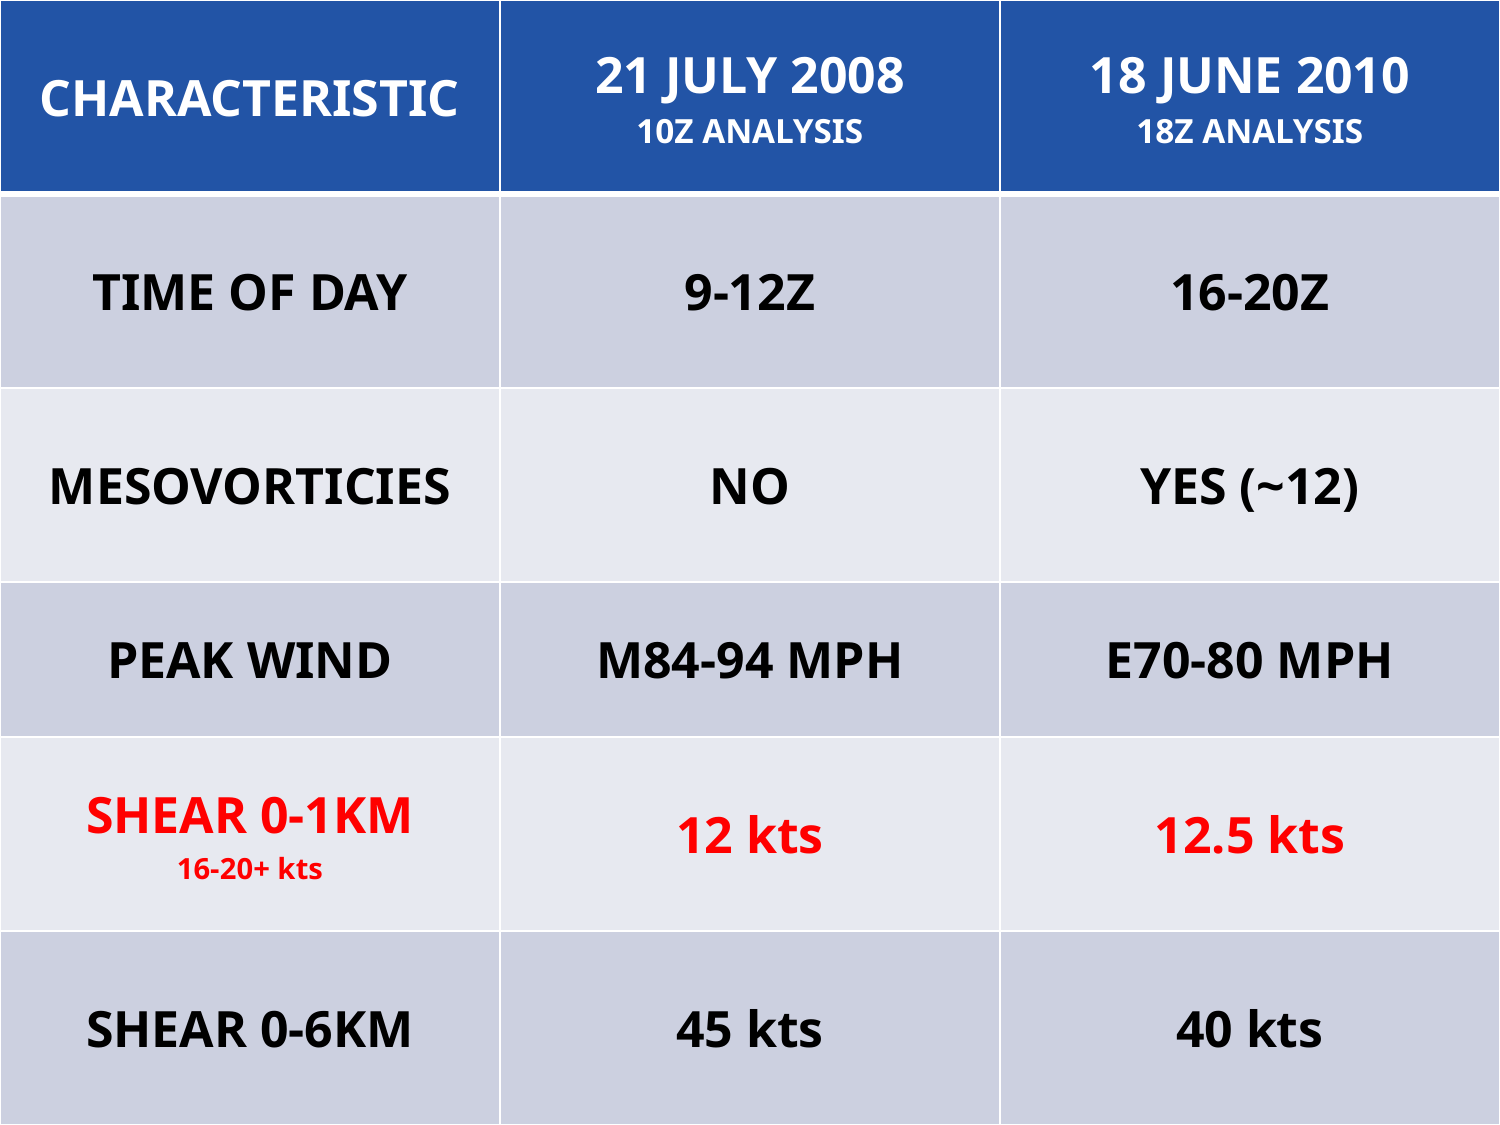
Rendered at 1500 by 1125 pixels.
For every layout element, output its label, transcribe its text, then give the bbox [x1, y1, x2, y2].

table_cell 9-12Z [501, 197, 999, 387]
table_cell SHEAR 0-6KM [1, 932, 499, 1124]
table_cell YES (~12) [1001, 389, 1499, 581]
table_cell 12 kts [501, 738, 999, 930]
table_cell 40 kts [1001, 932, 1499, 1124]
table_cell 16-20Z [1001, 197, 1499, 387]
table_cell 12.5 kts [1001, 738, 1499, 930]
table_header 21 JULY 2008 10Z ANALYSIS [501, 1, 999, 191]
table_cell 45 kts [501, 932, 999, 1124]
table_cell E70-80 MPH [1001, 583, 1499, 736]
table_header CHARACTERISTIC [1, 1, 499, 191]
table_header 18 JUNE 2010 18Z ANALYSIS [1001, 1, 1499, 191]
table_cell TIME OF DAY [1, 197, 499, 387]
table_cell PEAK WIND [1, 583, 499, 736]
table_cell MESOVORTICIES [1, 389, 499, 581]
table_cell M84-94 MPH [501, 583, 999, 736]
table_cell NO [501, 389, 999, 581]
table_cell SHEAR 0-1KM 16-20+ kts [1, 738, 499, 930]
